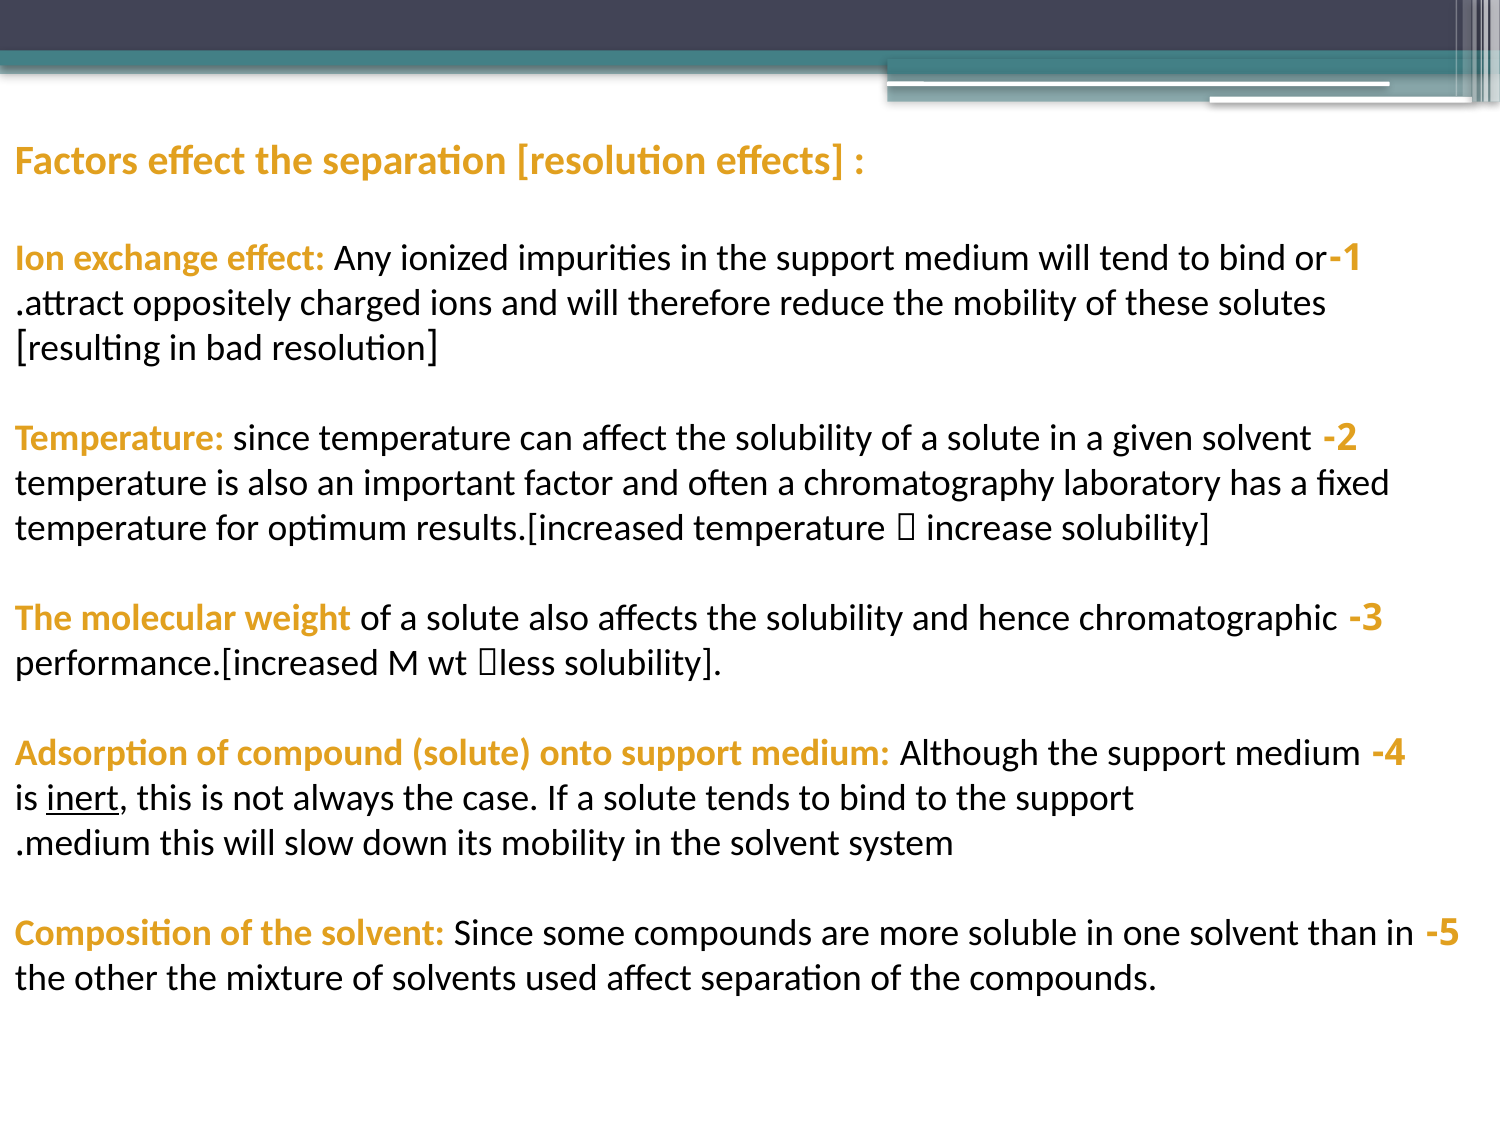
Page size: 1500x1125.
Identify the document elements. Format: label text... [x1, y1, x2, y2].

text_box Factors effect the separation [resolution effects] : 1-Ion exchange effect: Any ionized impurities in the support medium will tend to bind or attract oppositely charged ions and will therefore reduce the mobility of these solutes. [resulting in bad resolution] 2- Temperature: since temperature can affect the solubility of a solute in a given solvent temperature is also an important factor and often a chromatography laboratory has a fixed temperature for optimum results.[increased temperature  increase solubility] 3- The molecular weight of a solute also affects the solubility and hence chromatographic performance.[increased M wt less solubility]. 4- Adsorption of compound (solute) onto support medium: Although the support medium is inert, this is not always the case. If a solute tends to bind to the support medium this will slow down its mobility in the solvent system. 5- Composition of the solvent: Since some compounds are more soluble in one solvent than in the other the mixture of solvents used affect separation of the compounds. [0, 125, 1500, 1006]
